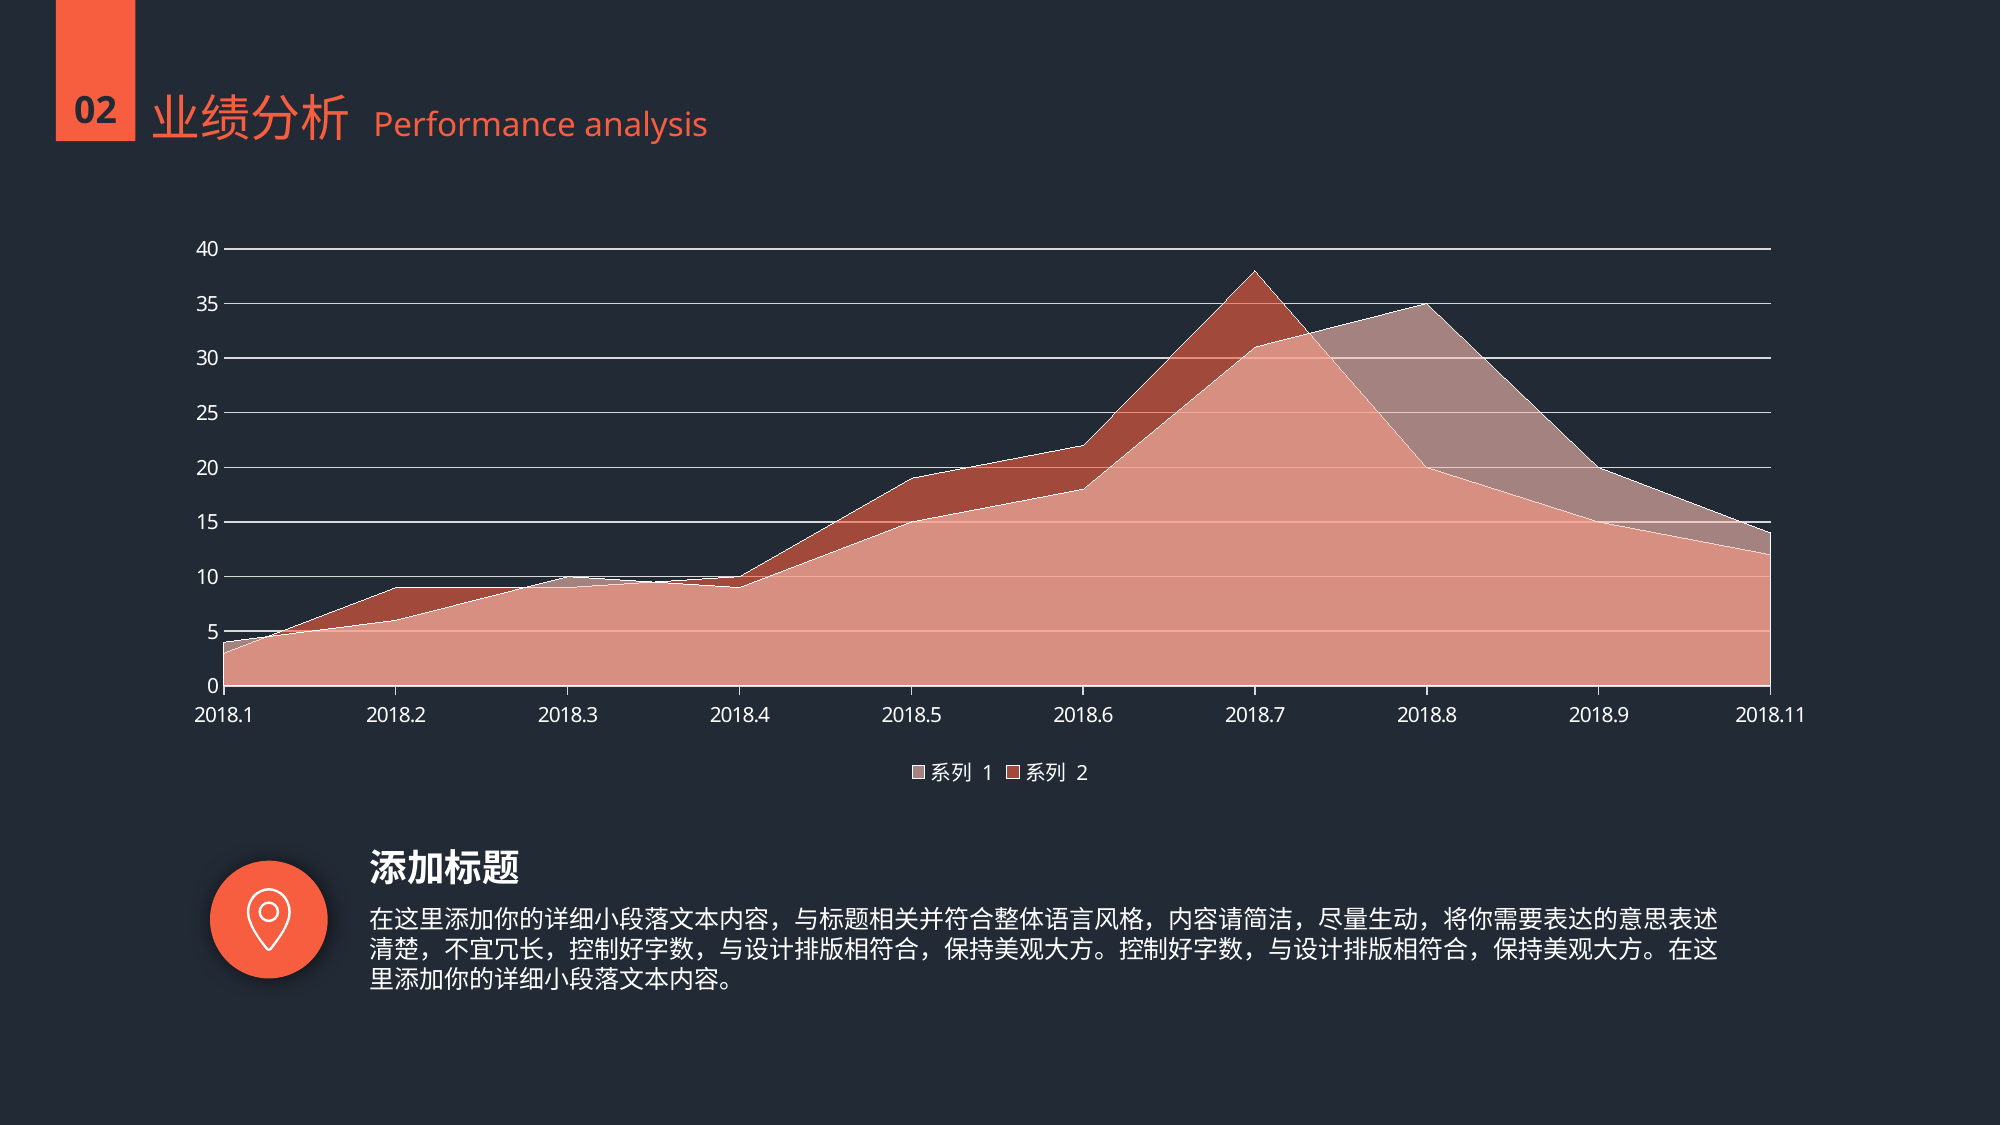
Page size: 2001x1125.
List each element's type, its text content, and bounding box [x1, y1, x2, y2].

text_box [354, 836, 1754, 1003]
text_box 业绩分析 Performance analysis [136, 78, 730, 154]
text_box [55, 0, 136, 78]
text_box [209, 860, 328, 979]
text_box 02 [47, 78, 145, 139]
text_box [0, 81, 136, 177]
chart [160, 223, 1840, 793]
